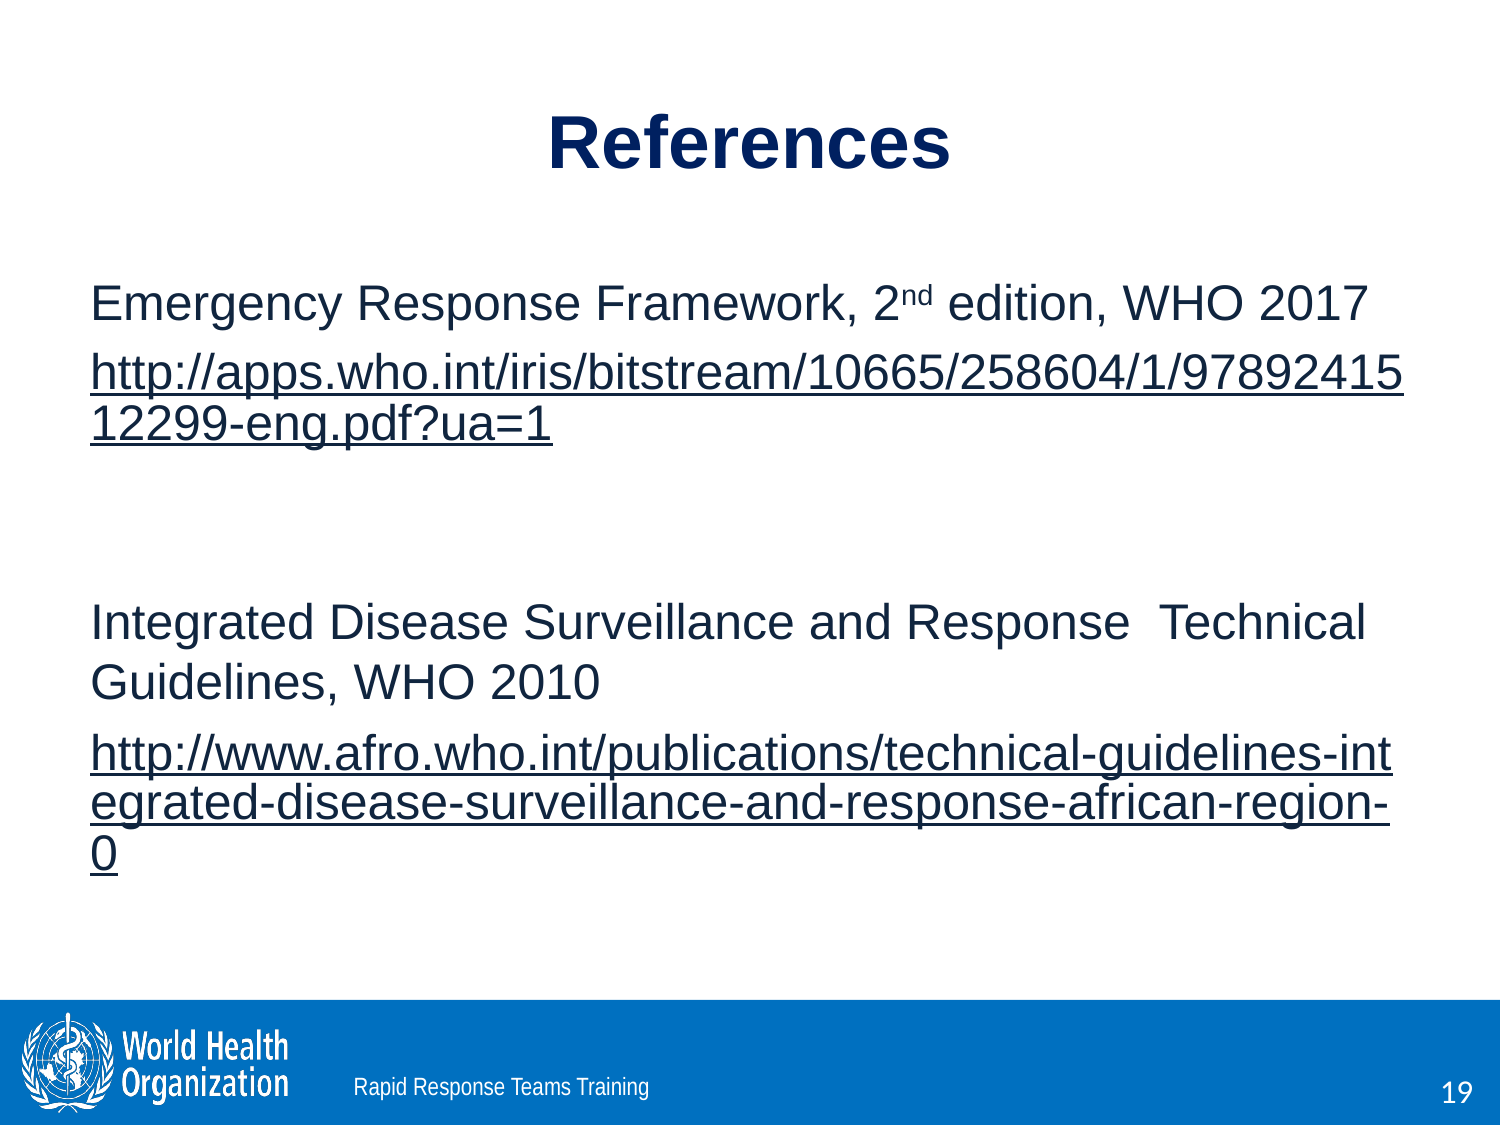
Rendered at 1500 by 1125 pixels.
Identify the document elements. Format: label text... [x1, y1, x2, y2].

picture [21, 1012, 288, 1113]
list Emergency Response Framework, 2nd edition, WHO 2017 http://apps.who.int/iris/bitstream/10665/258604/1/9789241512299-eng.pdf?ua=1 Integrated Disease Surveillance and Response Technical Guidelines, WHO 2010 http://www.afro.who.int/publications/technical-guidelines-integrated-disease-surveillance-and-response-african-region-0 [75, 262, 1425, 1005]
title References [75, 45, 1425, 233]
